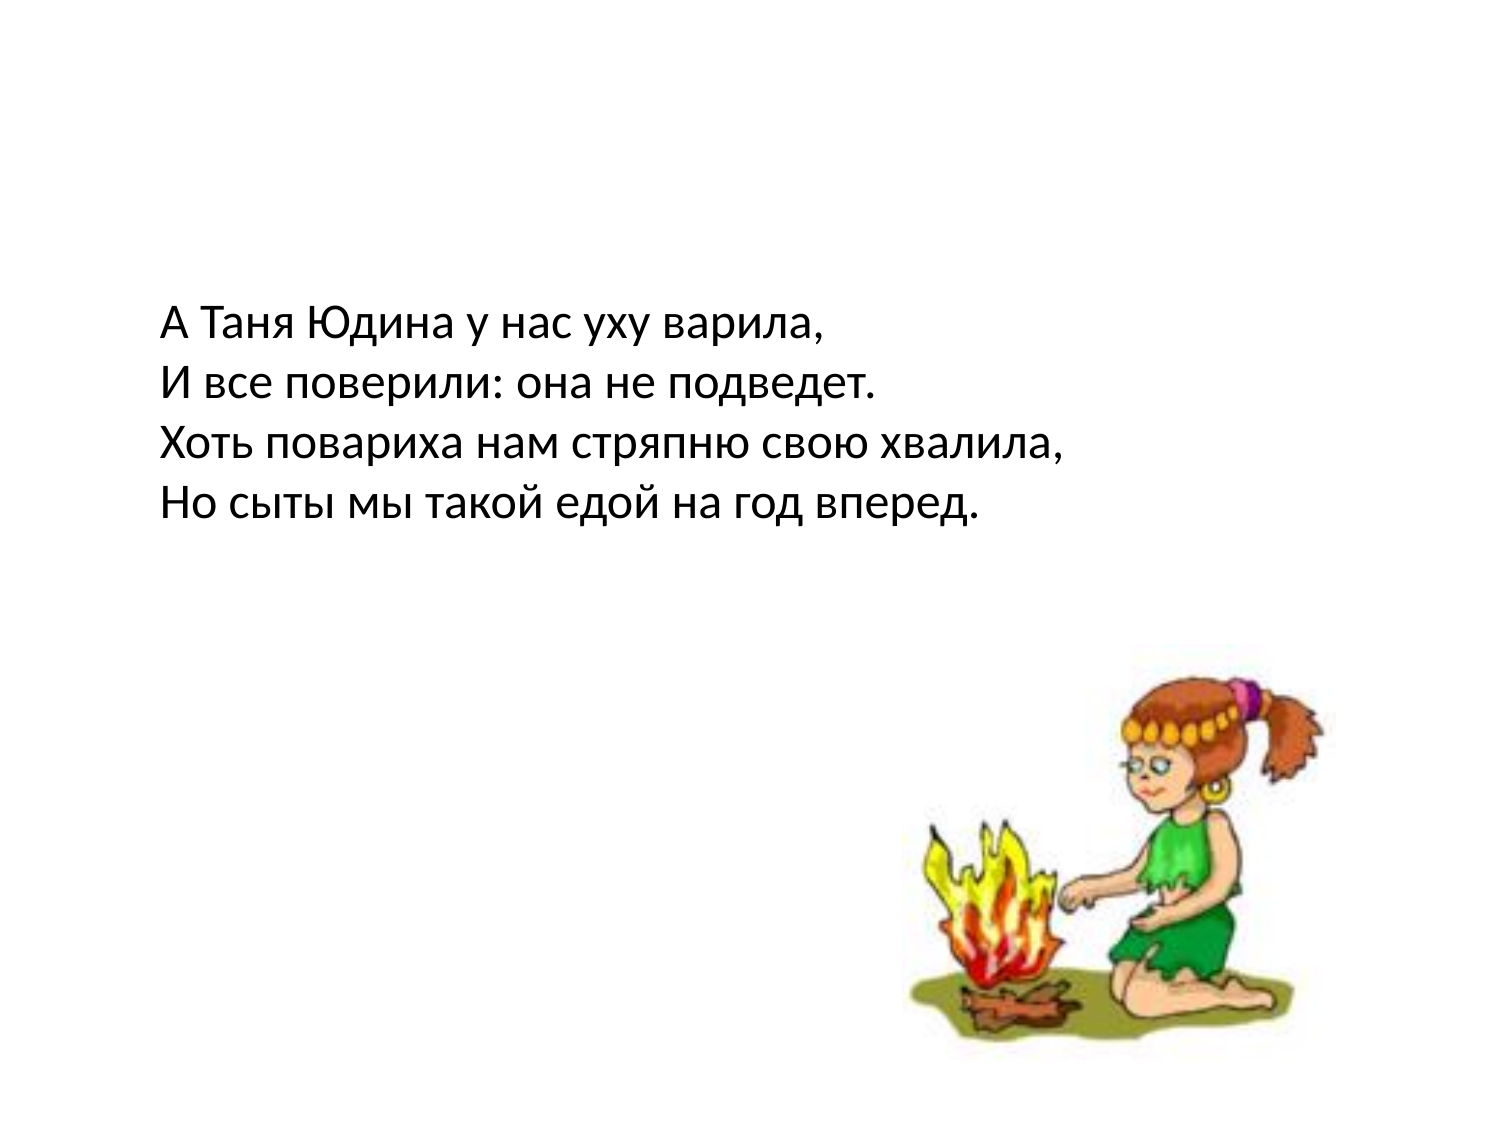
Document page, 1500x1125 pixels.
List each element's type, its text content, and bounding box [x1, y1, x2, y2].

picture [902, 644, 1337, 1079]
text_box А Таня Юдина у нас уху варила, И все поверили: она не подведет. Хоть повариха нам стряпню свою хвалила, Но сыты мы такой едой на год вперед. [145, 281, 1080, 536]
